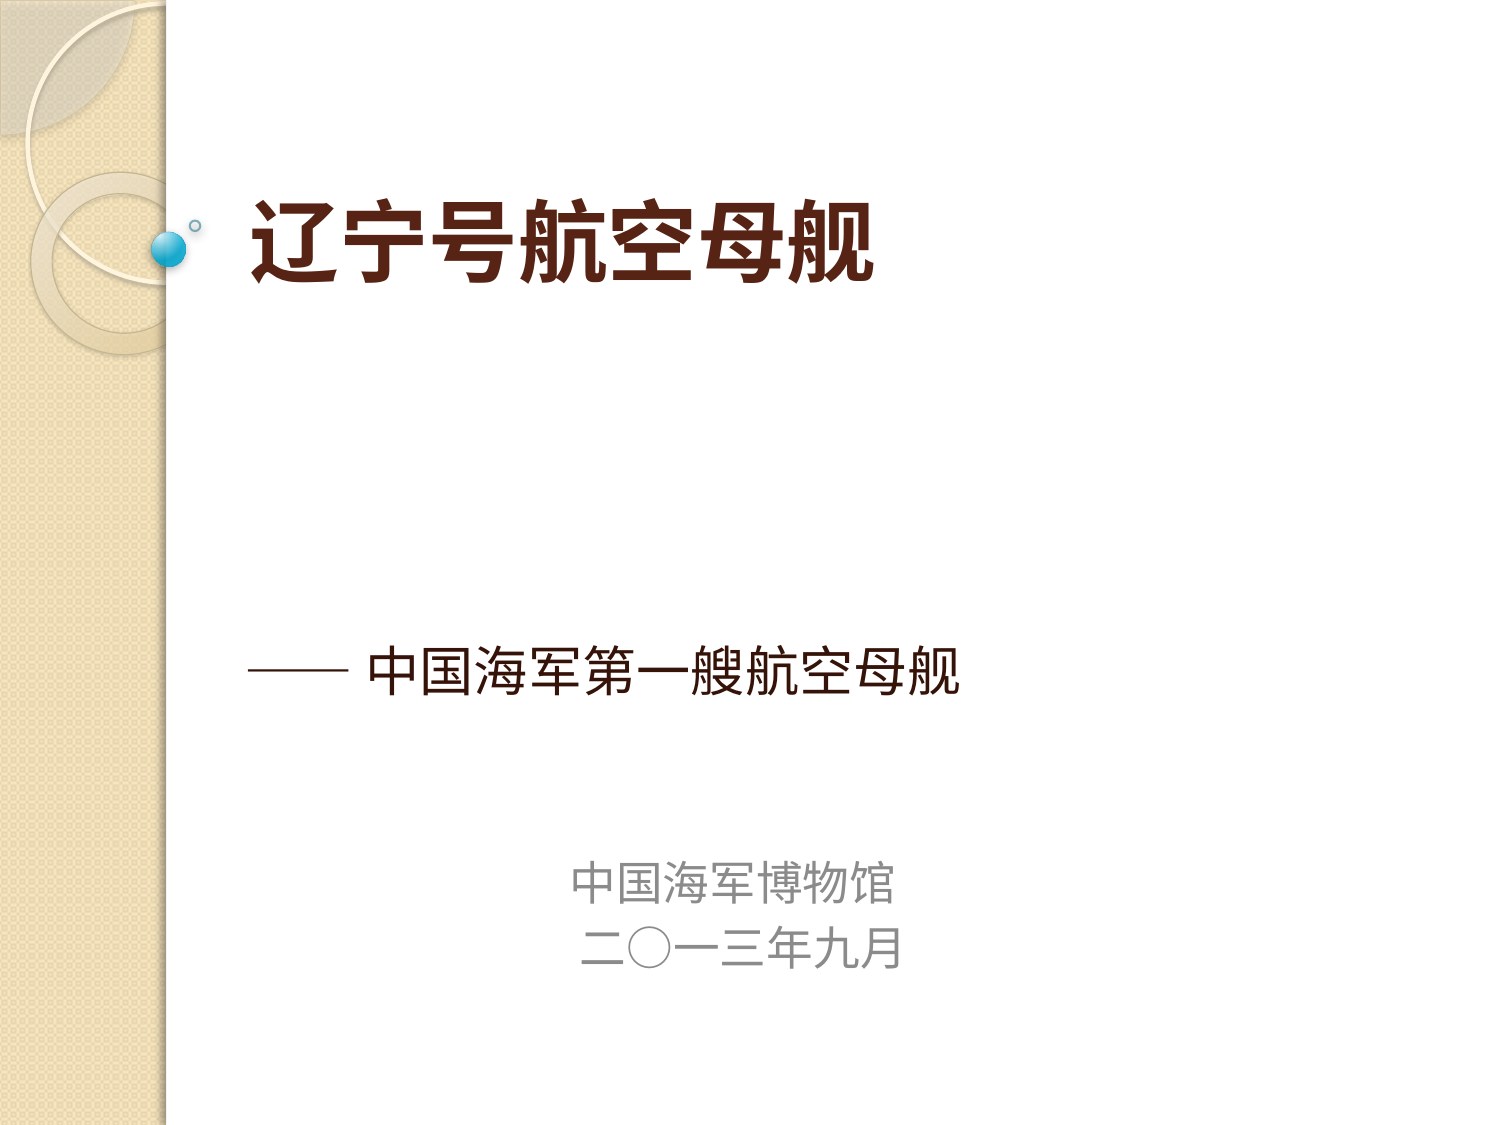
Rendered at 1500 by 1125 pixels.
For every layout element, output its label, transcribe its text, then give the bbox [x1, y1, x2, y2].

text_box 中国海军博物馆 二○一三年九月 [218, 845, 1269, 984]
subtitle ――中国海军第一艘航空母舰 [225, 637, 1275, 776]
title 辽宁号航空母舰 [234, 59, 1450, 301]
